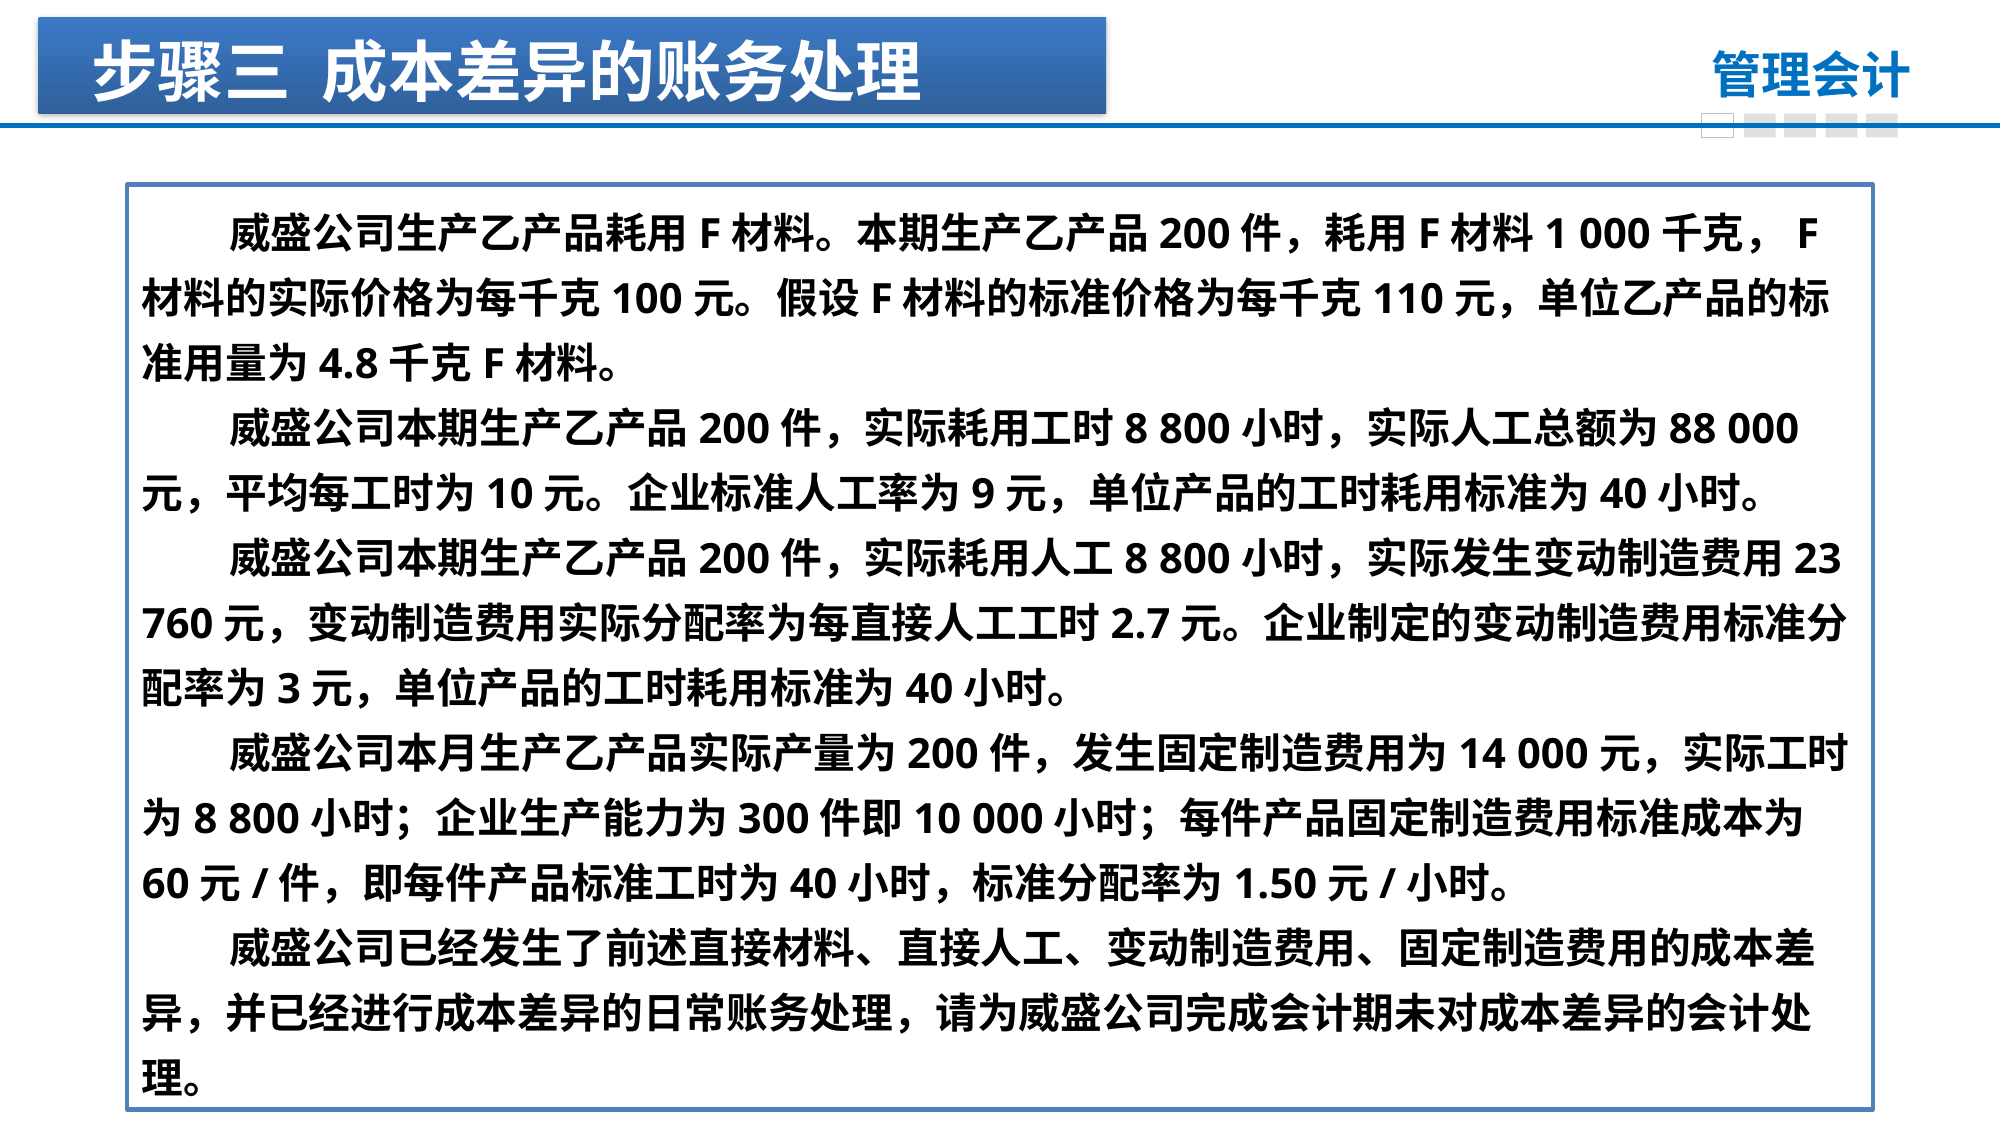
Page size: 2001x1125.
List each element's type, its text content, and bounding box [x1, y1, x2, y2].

text_box 威盛公司生产乙产品耗用F材料。本期生产乙产品200件，耗用F材料1 000千克，F材料的实际价格为每千克100元。假设F材料的标准价格为每千克110元，单位乙产品的标准用量为4.8千克F材料。 威盛公司本期生产乙产品200件，实际耗用工时8 800小时，实际人工总额为88 000元，平均每工时为10元。企业标准人工率为9元，单位产品的工时耗用标准为40小时。 威盛公司本期生产乙产品200件，实际耗用人工8 800小时，实际发生变动制造费用23 760元，变动制造费用实际分配率为每直接人工工时2.7元。企业制定的变动制造费用标准分配率为3元，单位产品的工时耗用标准为40小时。 威盛公司本月生产乙产品实际产量为200件，发生固定制造费用为14 000元，实际工时为8 800小时；企业生产能力为300件即10 000小时；每件产品固定制造费用标准成本为60元/件，即每件产品标准工时为40小时，标准分配率为1.50元/小时。 威盛公司已经发生了前述直接材料、直接人工、变动制造费用、固定制造费用的成本差异，并已经进行成本差异的日常账务处理，请为威盛公司完成会计期未对成本差异的会计处理。 [125, 182, 1875, 1112]
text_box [38, 17, 1107, 119]
